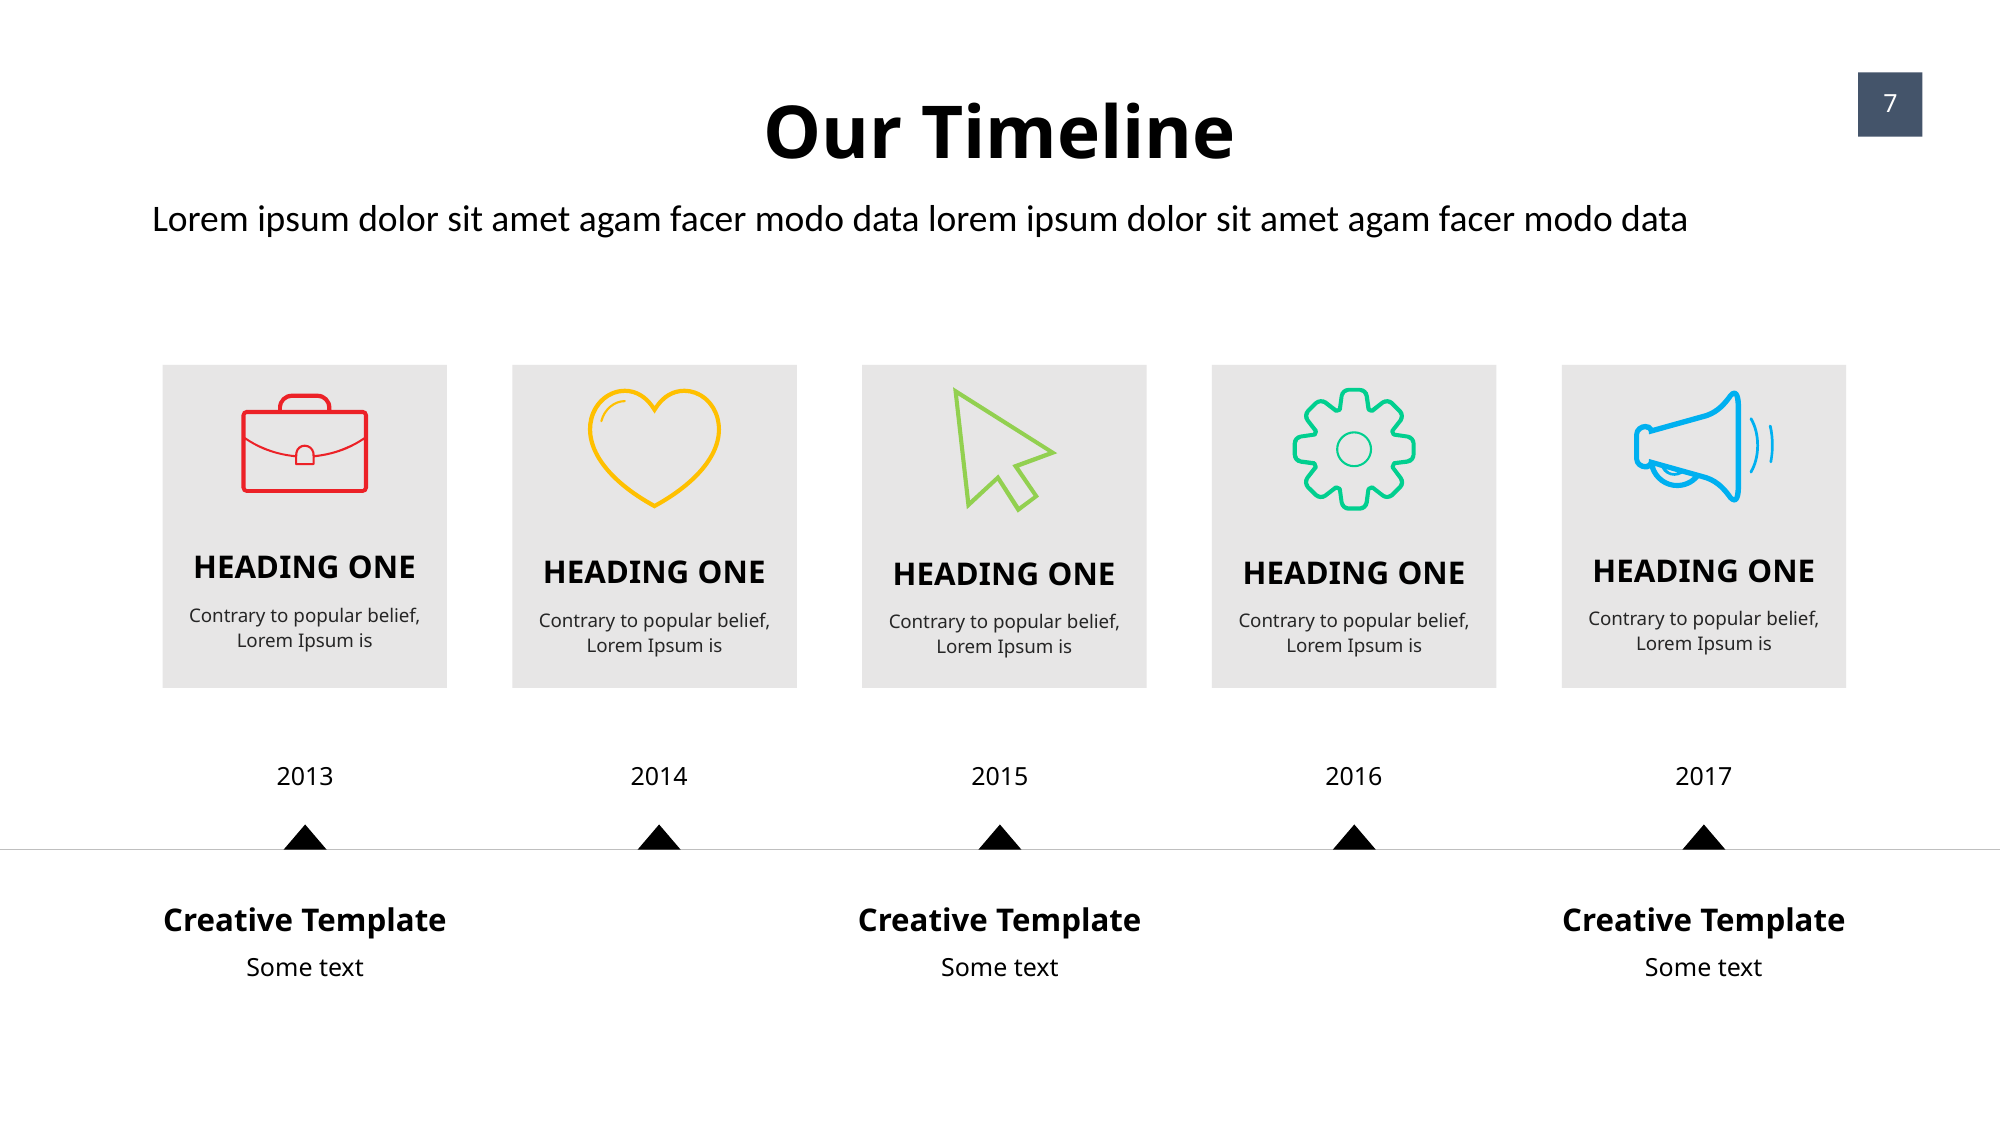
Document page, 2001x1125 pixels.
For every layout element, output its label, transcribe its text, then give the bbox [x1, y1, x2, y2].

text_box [862, 364, 1147, 688]
text_box [282, 822, 328, 849]
text_box [1331, 822, 1377, 849]
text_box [162, 364, 447, 688]
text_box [1561, 364, 1847, 688]
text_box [1211, 364, 1497, 688]
subtitle Lorem ipsum dolor sit amet agam facer modo data lorem ipsum dolor sit amet agam facer modo data [137, 191, 1863, 227]
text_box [1536, 892, 1872, 990]
text_box 2017 [1651, 752, 1757, 798]
title Our Timeline [137, 78, 1863, 191]
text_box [512, 364, 797, 688]
text_box 2013 [252, 752, 358, 798]
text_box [832, 892, 1168, 990]
text_box [1681, 822, 1727, 849]
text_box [137, 892, 473, 990]
text_box 2015 [947, 752, 1053, 798]
slide_number 7 [1863, 78, 1927, 130]
text_box [977, 822, 1023, 849]
text_box [636, 822, 682, 849]
text_box 2014 [606, 752, 712, 798]
text_box 2016 [1301, 752, 1407, 798]
